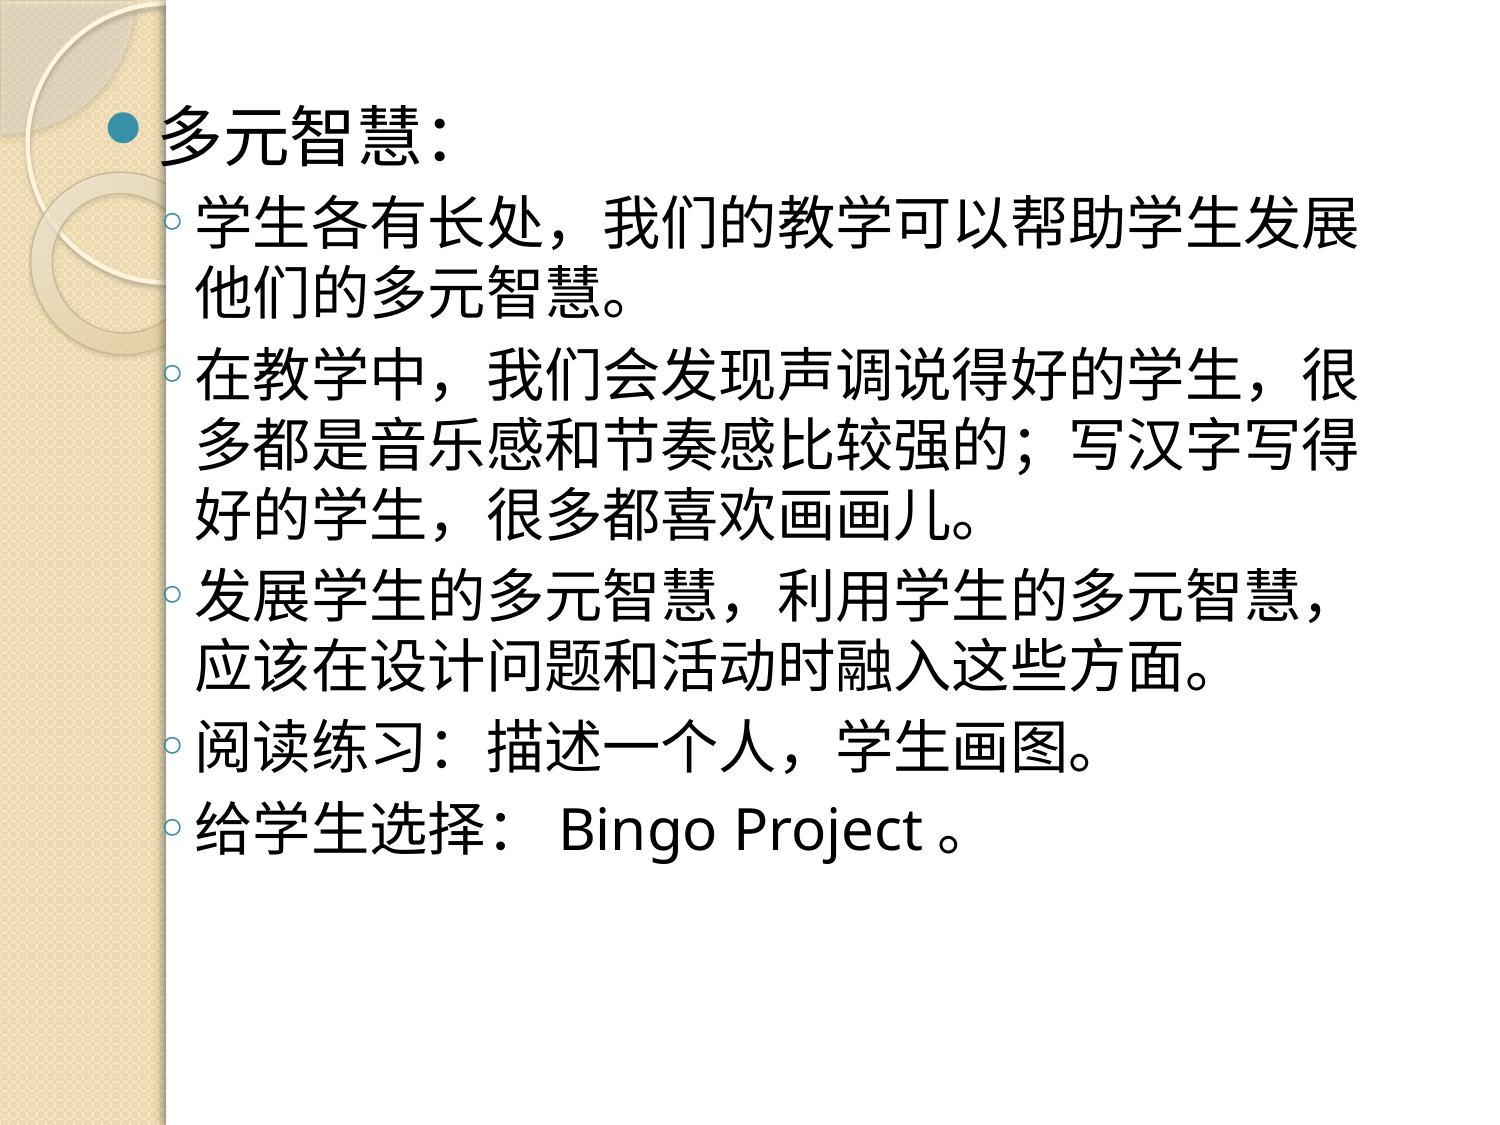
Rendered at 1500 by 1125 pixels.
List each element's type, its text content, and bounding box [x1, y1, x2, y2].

list 多元智慧： 学生各有长处，我们的教学可以帮助学生发展他们的多元智慧。 在教学中，我们会发现声调说得好的学生，很多都是音乐感和节奏感比较强的；写汉字写得好的学生，很多都喜欢画画儿。 发展学生的多元智慧，利用学生的多元智慧，应该在设计问题和活动时融入这些方面。 阅读练习：描述一个人，学生画图。 给学生选择：Bingo Project。 [75, 87, 1425, 1005]
